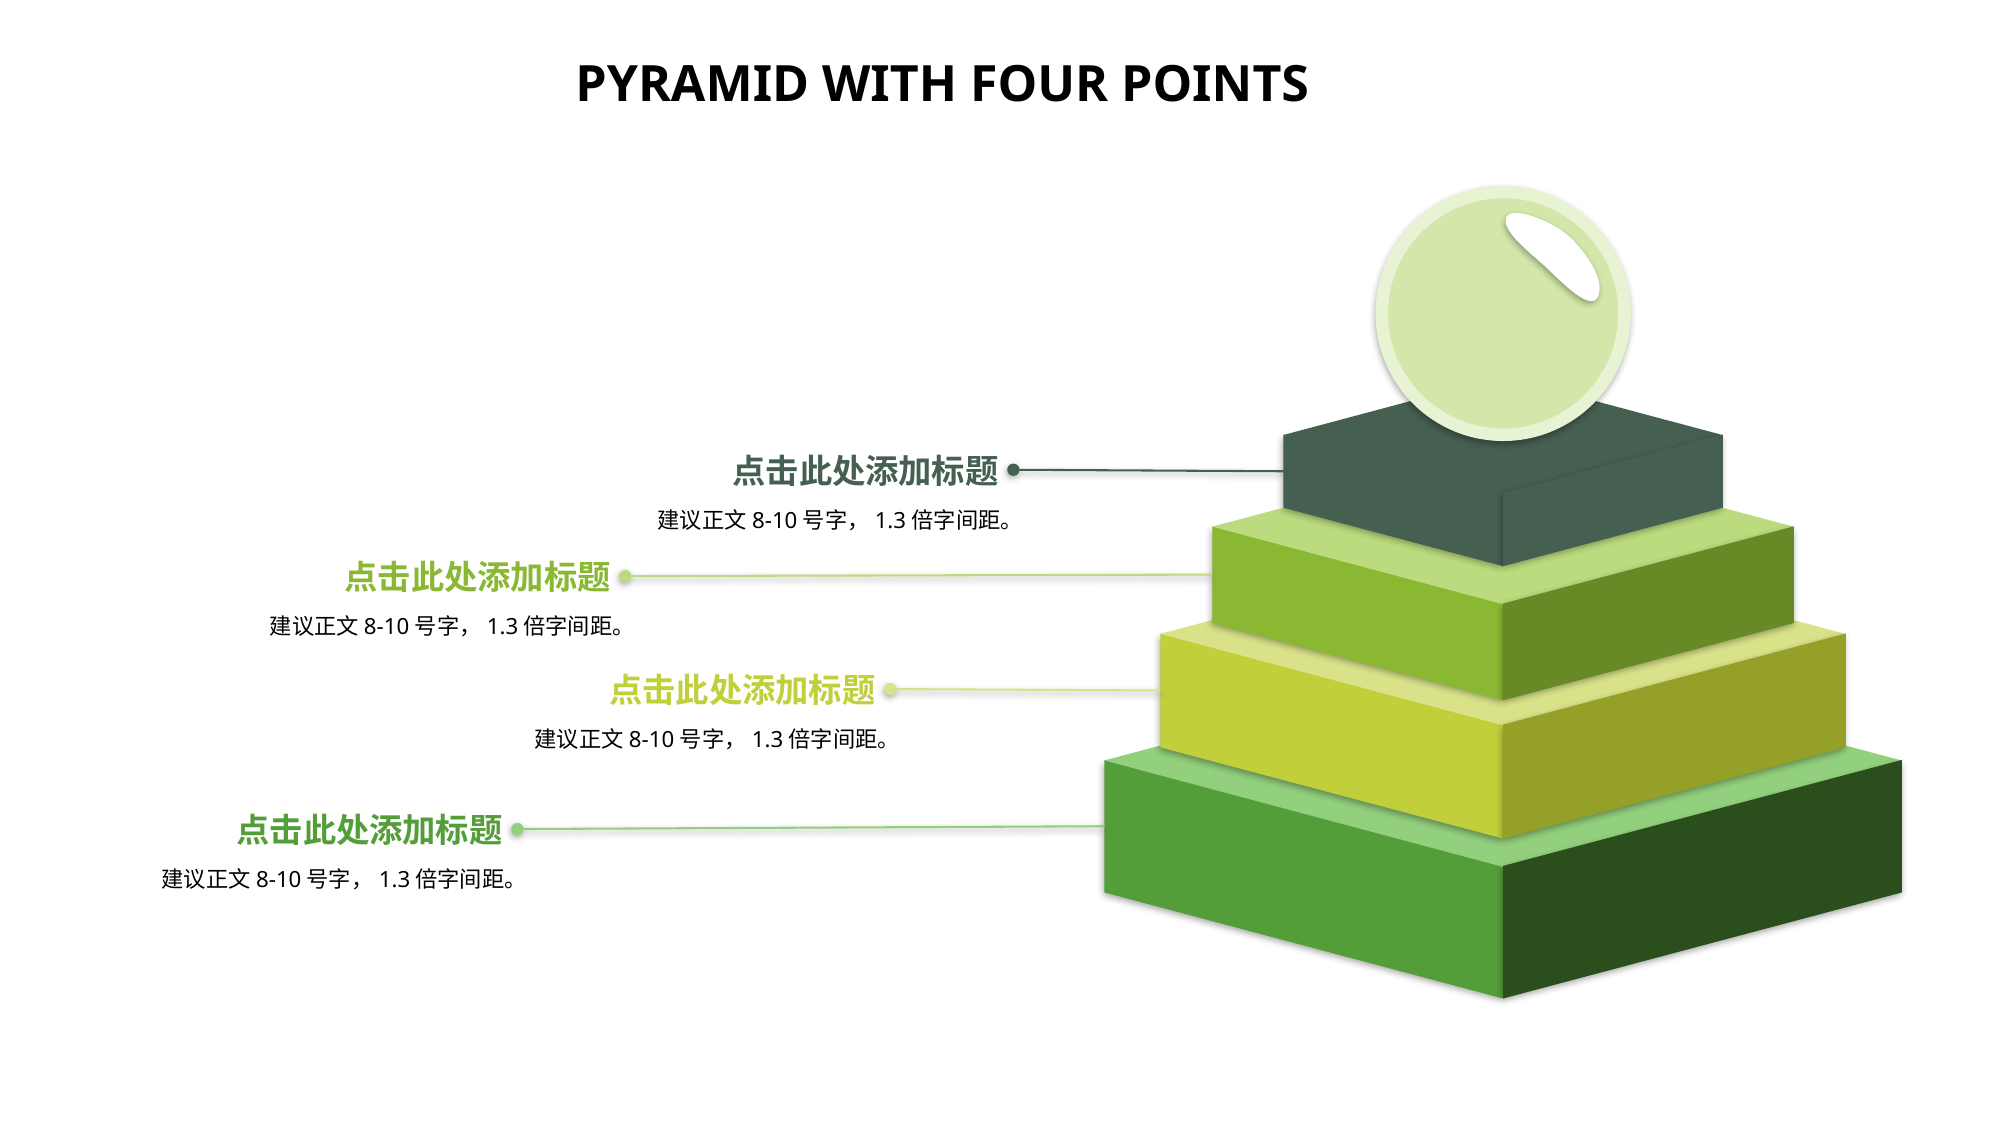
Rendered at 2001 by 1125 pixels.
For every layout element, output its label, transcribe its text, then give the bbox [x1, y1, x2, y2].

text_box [1283, 376, 1723, 567]
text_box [1381, 191, 1625, 435]
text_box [1160, 542, 1847, 839]
text_box 点击此处添加标题 [717, 442, 1014, 498]
text_box 建议正文8-10号字，1.3倍字间距。 [237, 597, 628, 647]
text_box 点击此处添加标题 [329, 548, 626, 604]
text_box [1212, 448, 1795, 701]
text_box 建议正文8-10号字，1.3倍字间距。 [627, 490, 1016, 541]
list PYRAMID WITH FOUR POINTS [546, 38, 1339, 124]
text_box 建议正文8-10号字，1.3倍字间距。 [504, 710, 893, 760]
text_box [519, 826, 1105, 830]
text_box 点击此处添加标题 [221, 801, 518, 857]
text_box 建议正文8-10号字，1.3倍字间距。 [129, 850, 520, 900]
text_box 点击此处添加标题 [594, 661, 891, 717]
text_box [1104, 653, 1903, 999]
